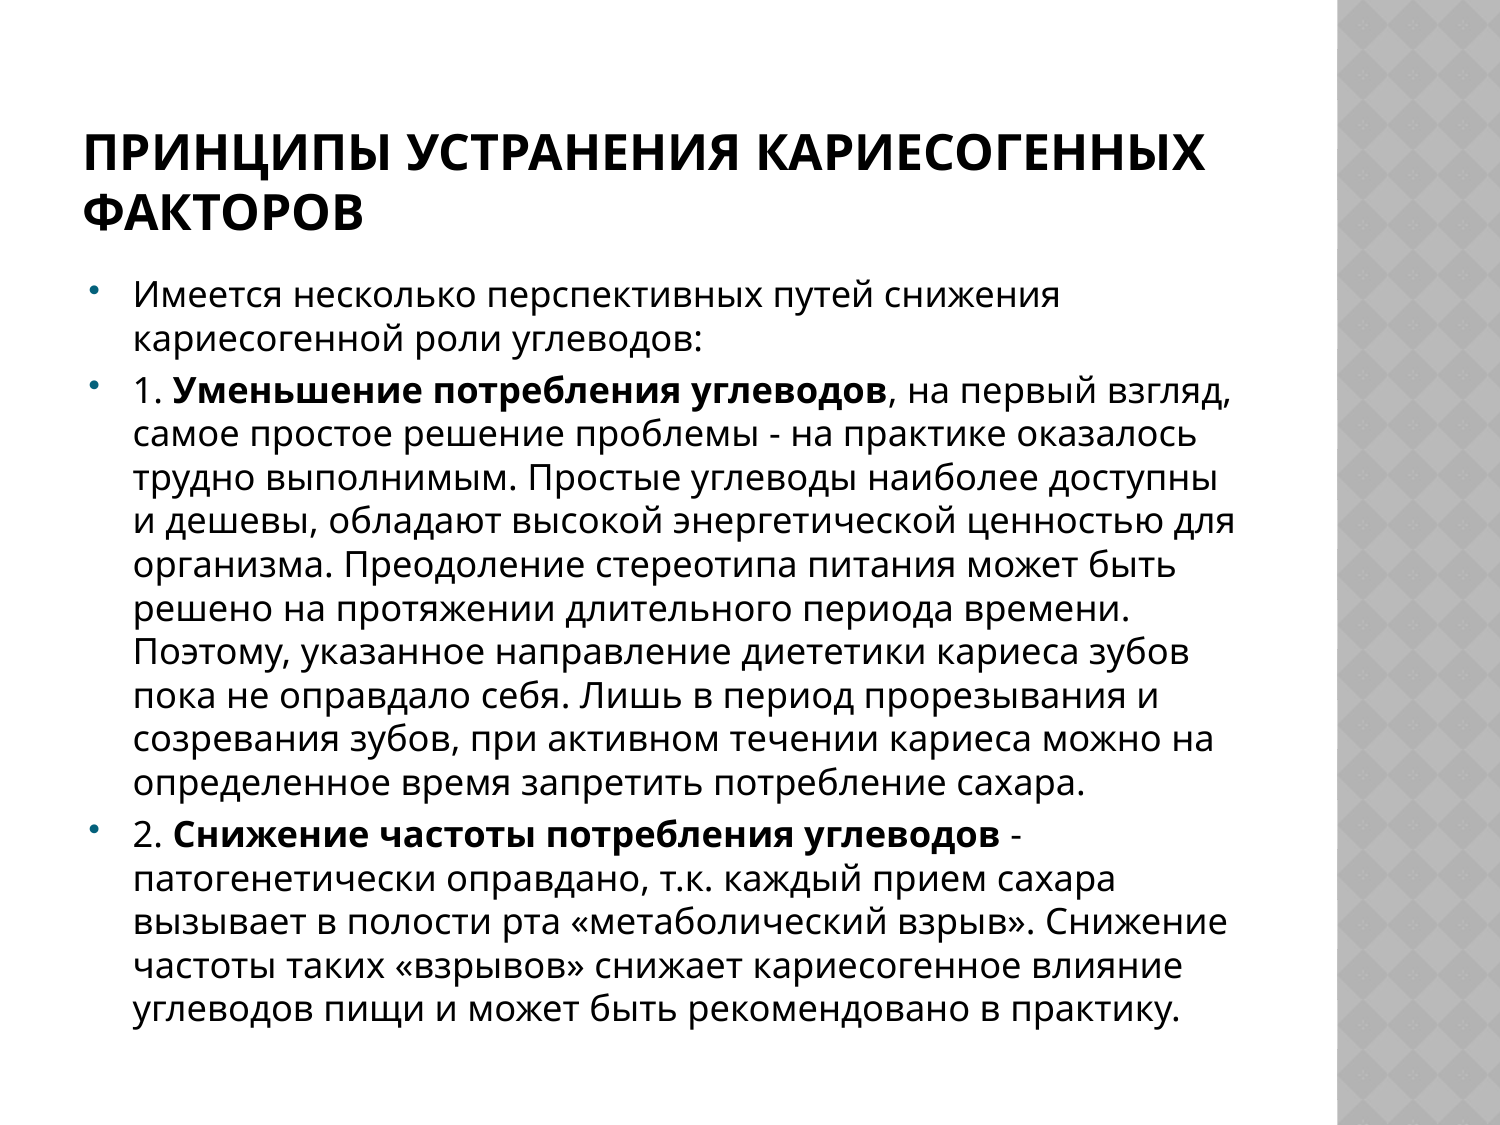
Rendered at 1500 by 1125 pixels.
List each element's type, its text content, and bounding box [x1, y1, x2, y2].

title Принципы устранения кариесогенных факторов [75, 52, 1263, 240]
list Имеется несколько перспективных путей снижения кариесогенной роли углеводов: 1. Уменьшение потребления углеводов, на первый взгляд, самое простое решение проблемы - на практике оказалось трудно выполнимым. Простые углеводы наиболее доступны и дешевы, обладают высокой энергетической ценностью для организма. Преодоление стереотипа питания может быть решено на протяжении длительного периода времени. Поэтому, указанное направление диететики кариеса зубов пока не оправдало себя. Лишь в период прорезывания и созревания зубов, при активном течении кариеса можно на определенное время запретить потребление сахара. 2. Снижение частоты потребления углеводов - патогенетически оправдано, т.к. каждый прием сахара вызывает в полости рта «метаболический взрыв». Снижение частоты таких «взрывов» снижает кариесогенное влияние углеводов пищи и может быть рекомендовано в практику. [75, 264, 1263, 1059]
